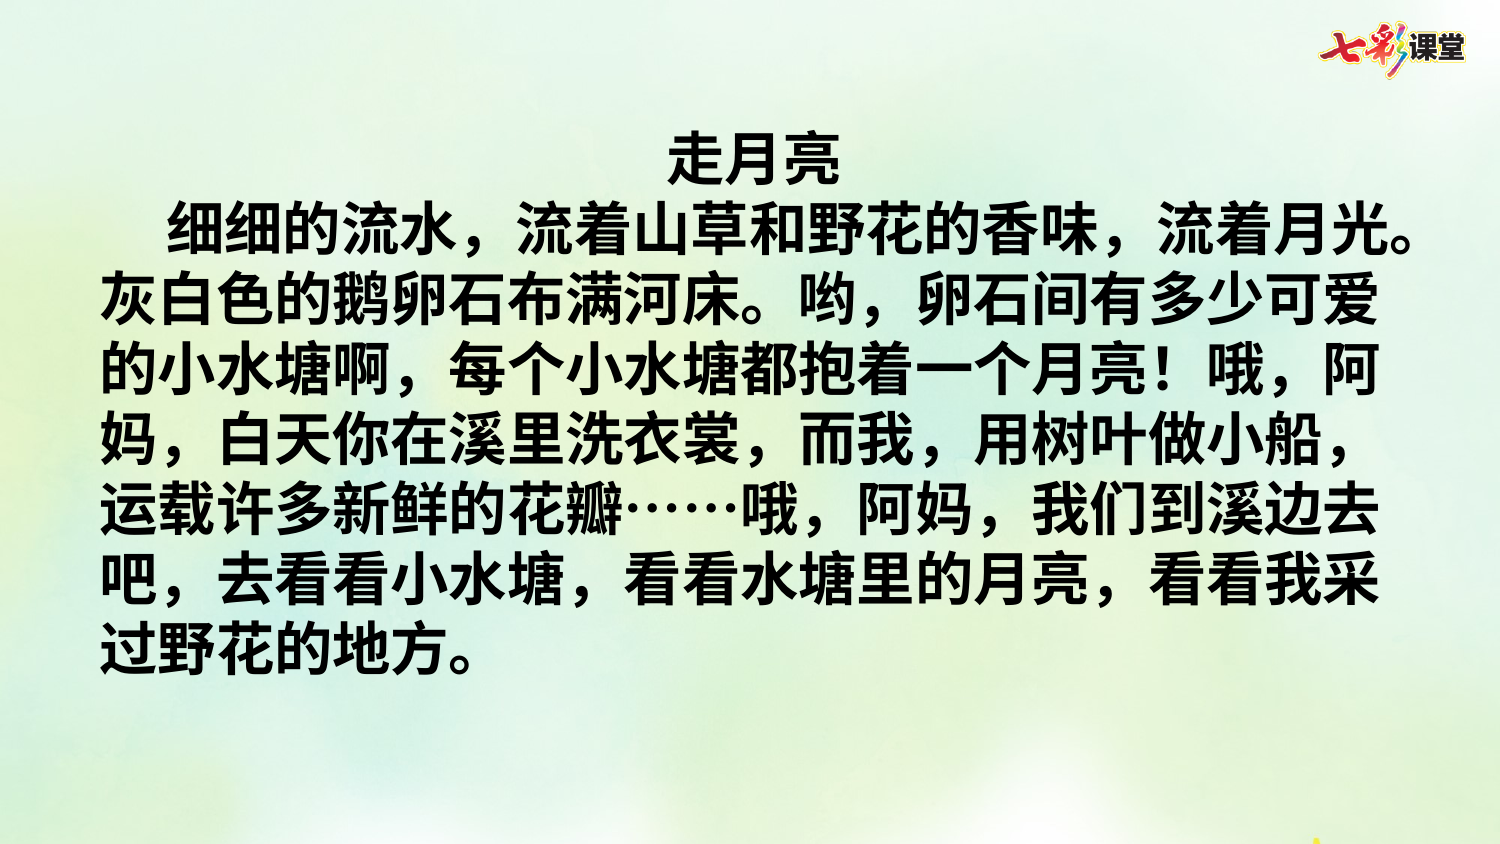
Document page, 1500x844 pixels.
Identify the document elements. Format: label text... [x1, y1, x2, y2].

text_box 走月亮 细细的流水，流着山草和野花的香味，流着月光。灰白色的鹅卵石布满河床。哟，卵石间有多少可爱的小水塘啊，每个小水塘都抱着一个月亮！哦，阿妈，白天你在溪里洗衣裳，而我，用树叶做小船，运载许多新鲜的花瓣……哦，阿妈，我们到溪边去吧，去看看小水塘，看看水塘里的月亮，看看我采过野花的地方。 [84, 114, 1424, 690]
picture [0, 0, 1500, 844]
